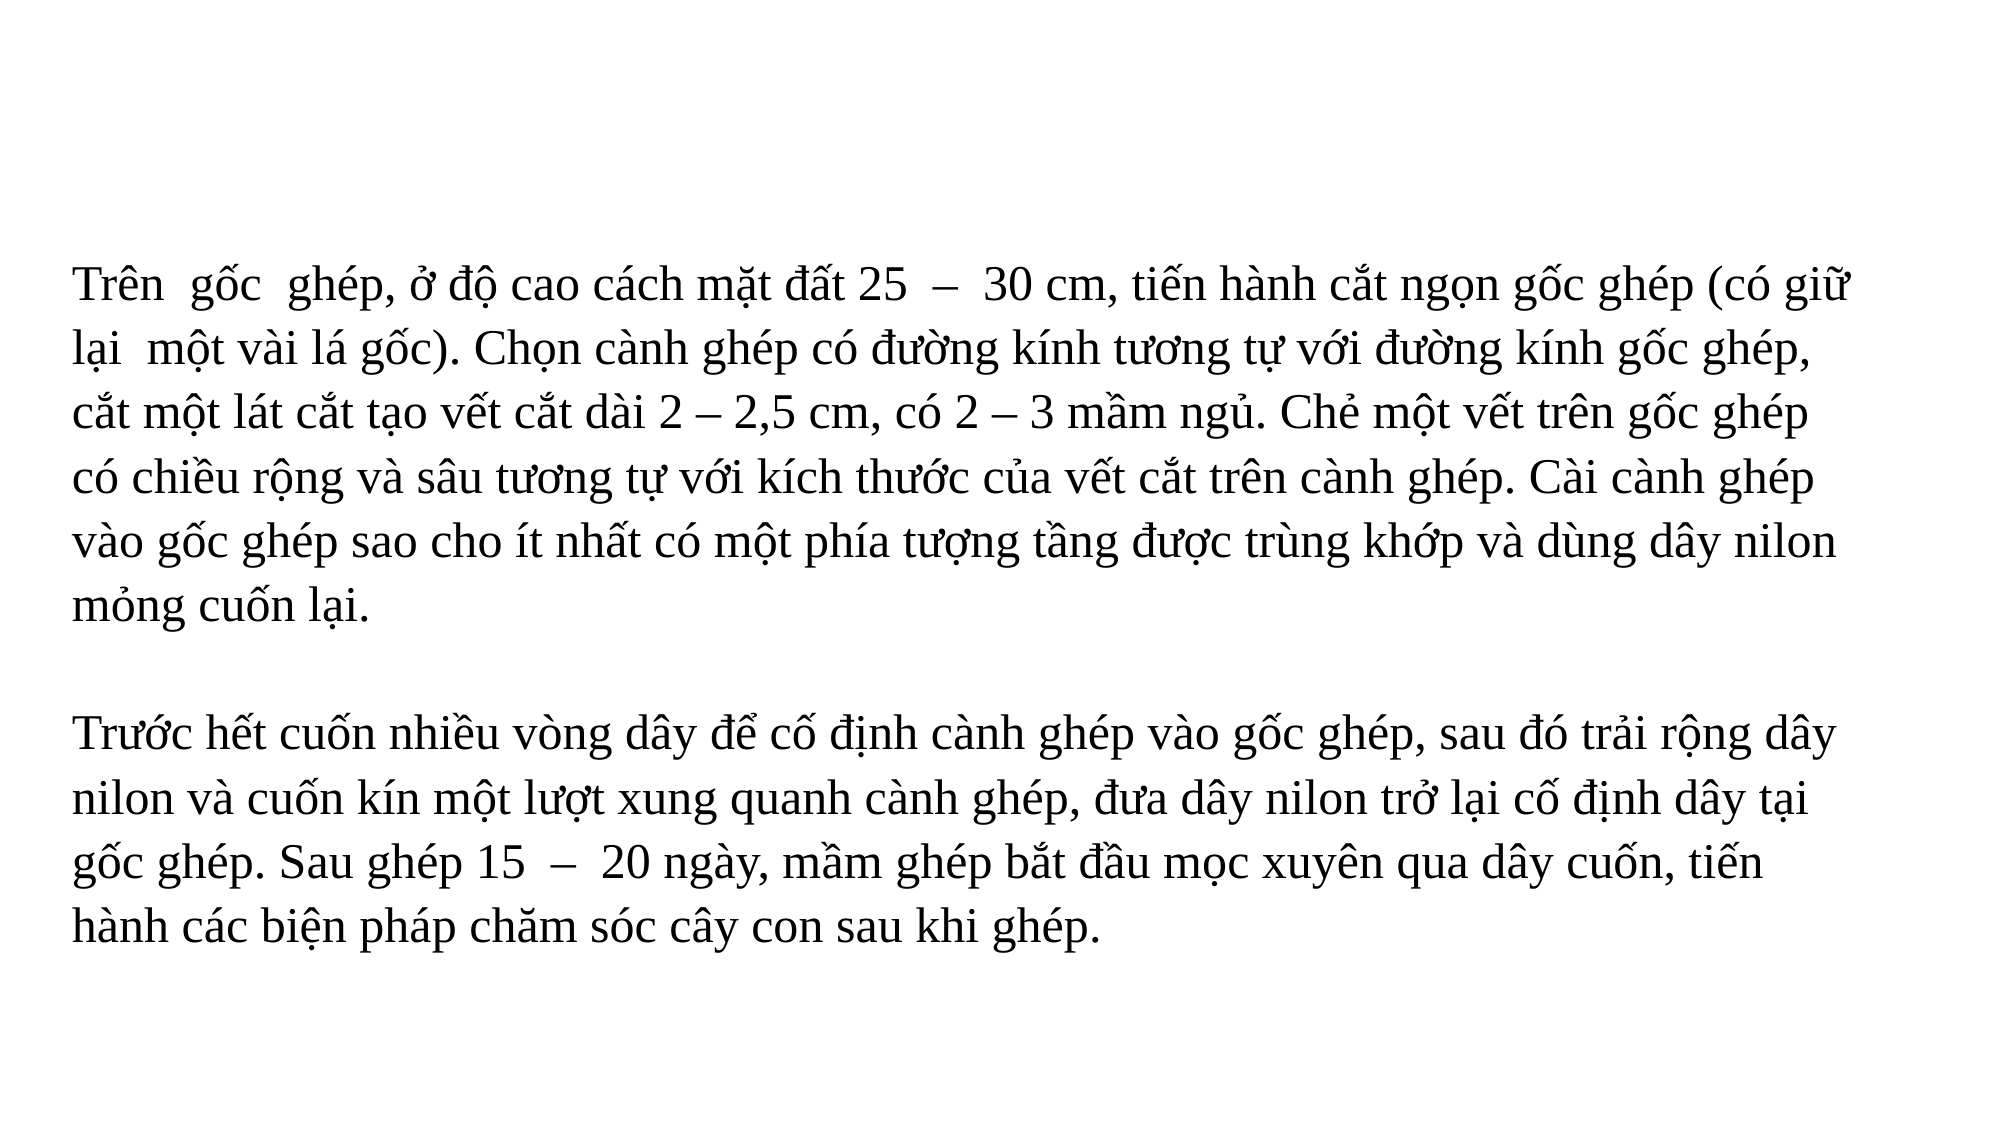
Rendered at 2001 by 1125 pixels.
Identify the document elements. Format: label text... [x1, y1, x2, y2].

text_box Trên gốc ghép, ở độ cao cách mặt đất 25 – 30 cm, tiến hành cắt ngọn gốc ghép (có giữ lại một vài lá gốc). Chọn cành ghép có đường kính tương tự với đường kính gốc ghép, cắt một lát cắt tạo vết cắt dài 2 – 2,5 cm, có 2 – 3 mầm ngủ. Chẻ một vết trên gốc ghép có chiều rộng và sâu tương tự với kích thước của vết cắt trên cành ghép. Cài cành ghép vào gốc ghép sao cho ít nhất có một phía tượng tầng được trùng khớp và dùng dây nilon mỏng cuốn lại. Trước hết cuốn nhiều vòng dây để cố định cành ghép vào gốc ghép, sau đó trải rộng dây nilon và cuốn kín một lượt xung quanh cành ghép, đưa dây nilon trở lại cố định dây tại gốc ghép. Sau ghép 15 – 20 ngày, mầm ghép bắt đầu mọc xuyên qua dây cuốn, tiến hành các biện pháp chăm sóc cây con sau khi ghép. [57, 238, 1883, 960]
